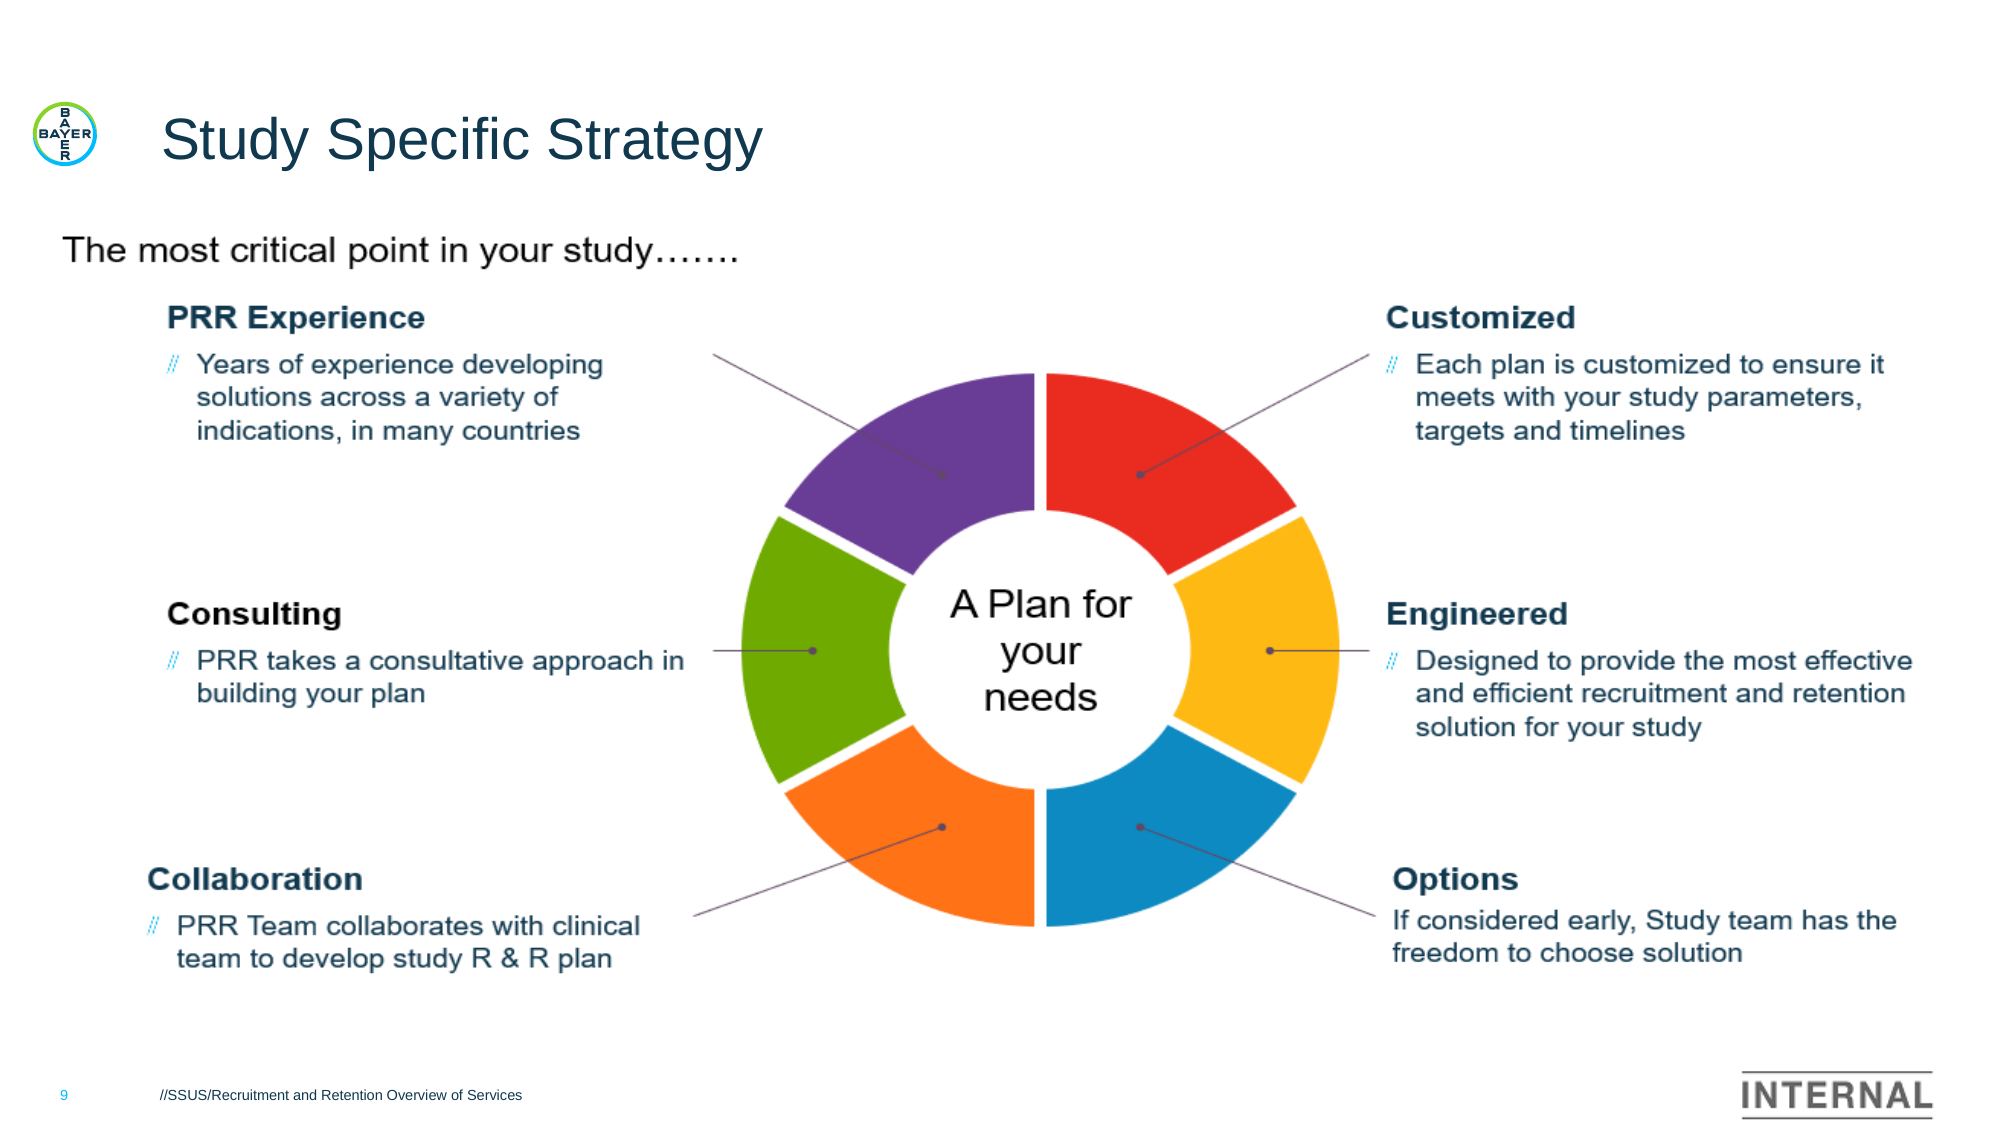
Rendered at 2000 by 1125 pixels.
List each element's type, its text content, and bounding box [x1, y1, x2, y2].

footer //SSUS/Recruitment and Retention Overview of Services [159, 1085, 1097, 1104]
picture [31, 216, 1969, 1004]
title Study Specific Strategy [161, 29, 1933, 172]
picture [64, 105, 81, 111]
picture [1741, 1070, 1934, 1121]
slide_number 9 [32, 1085, 97, 1104]
